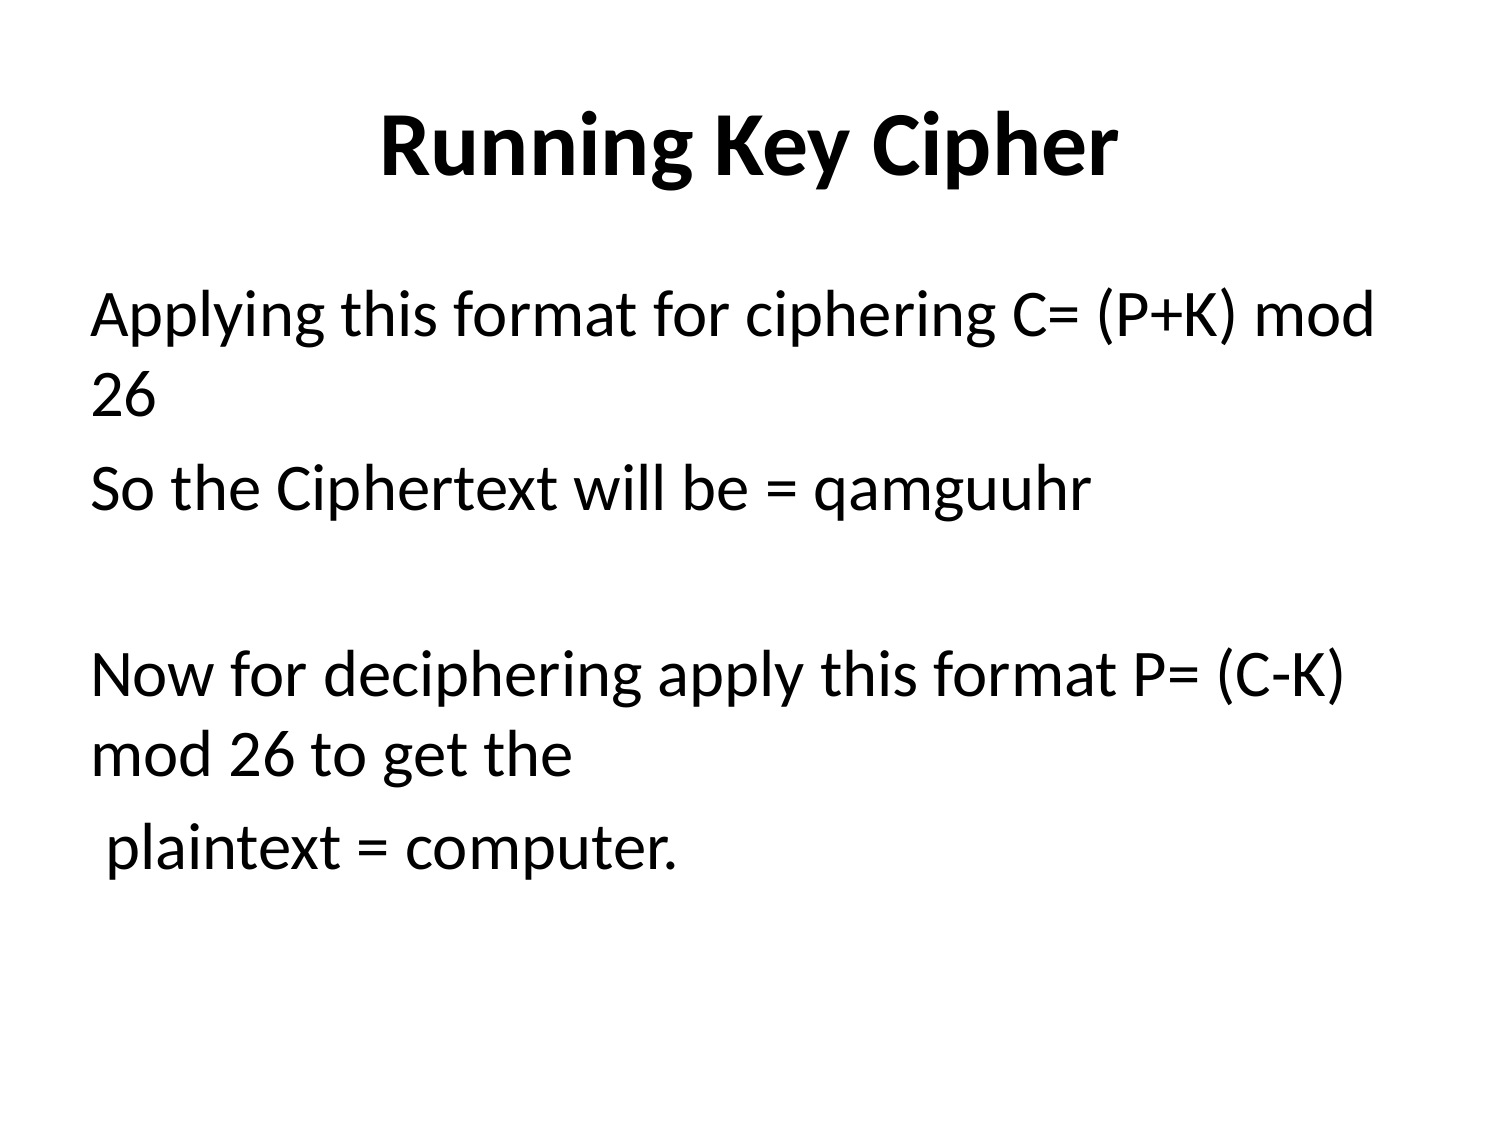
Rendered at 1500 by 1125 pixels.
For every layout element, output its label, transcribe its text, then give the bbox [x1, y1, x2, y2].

list Applying this format for ciphering C= (P+K) mod 26 So the Ciphertext will be = qamguuhr Now for deciphering apply this format P= (C-K) mod 26 to get the plaintext = computer. [75, 262, 1425, 1005]
title Running Key Cipher [75, 45, 1425, 233]
